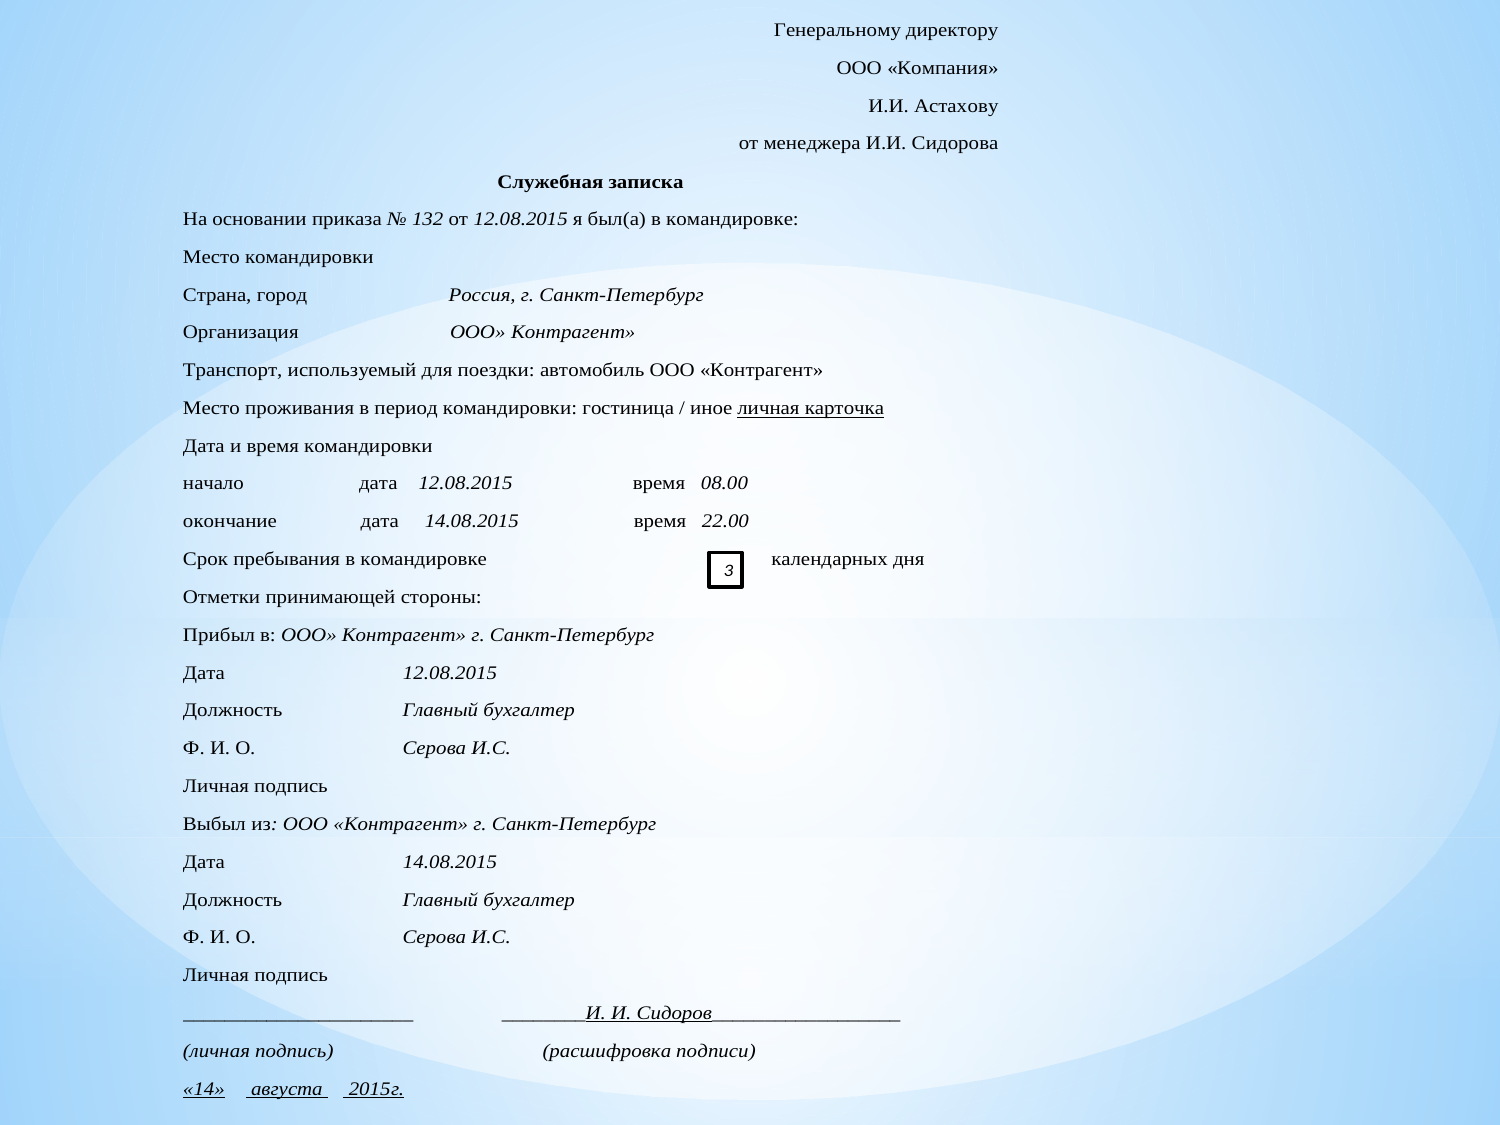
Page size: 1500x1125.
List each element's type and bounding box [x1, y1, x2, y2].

list [182, 18, 999, 1118]
